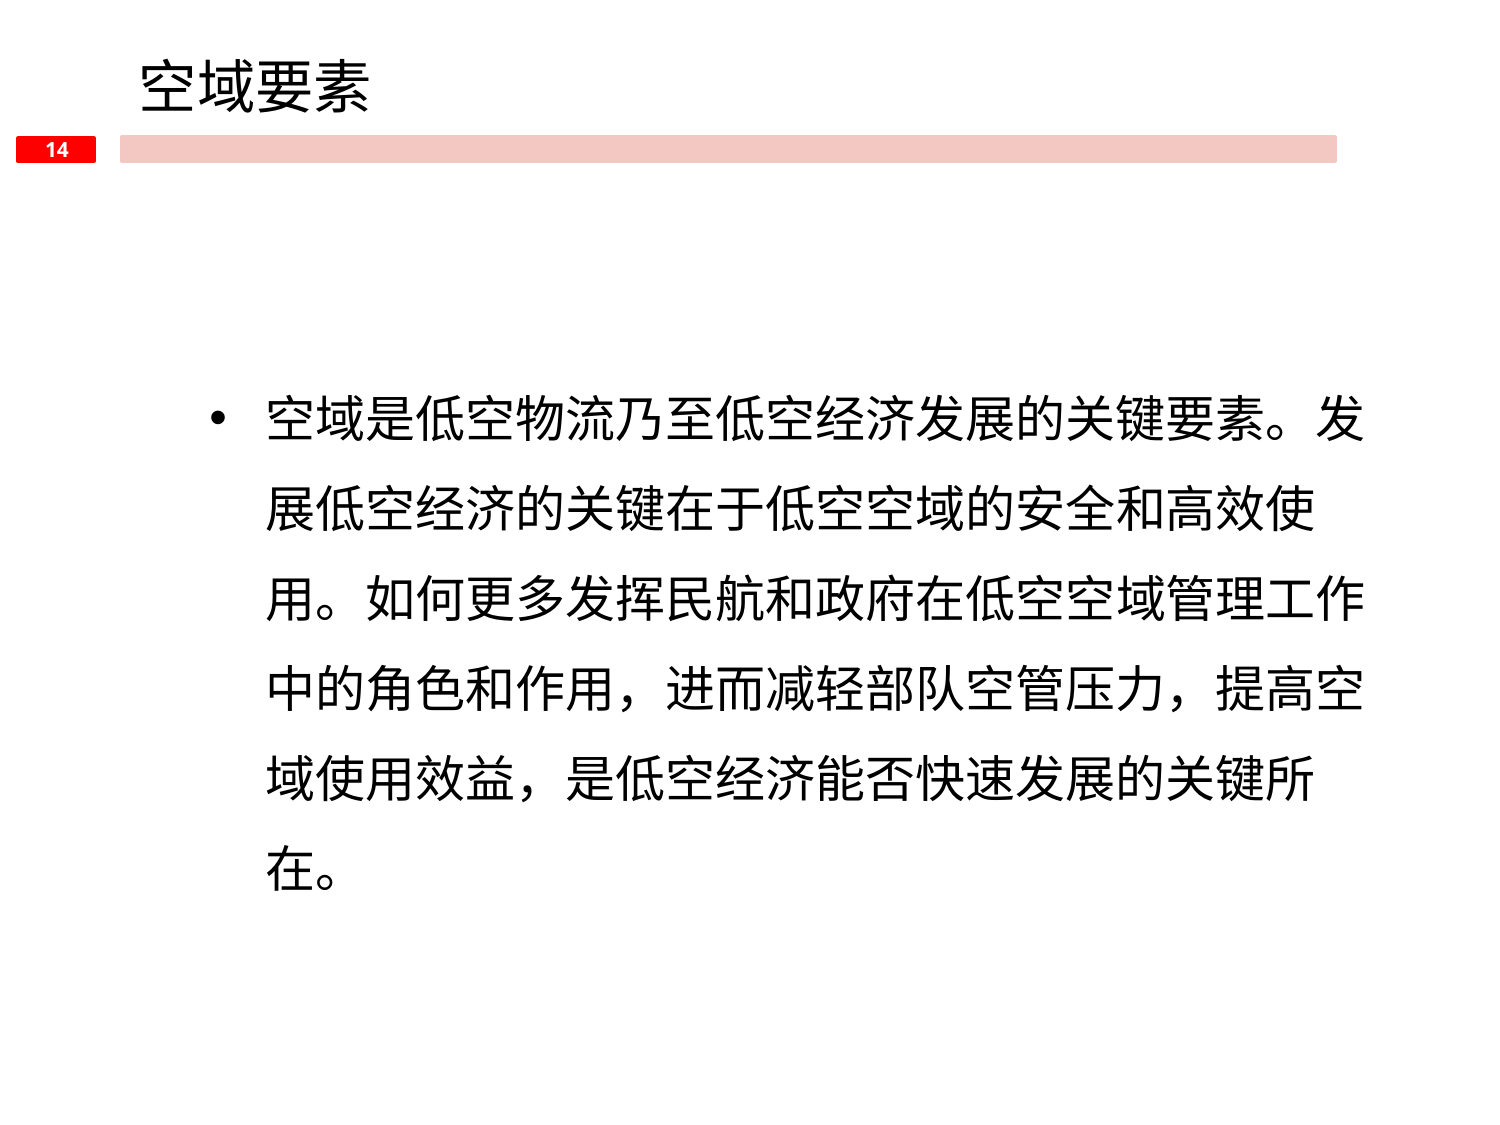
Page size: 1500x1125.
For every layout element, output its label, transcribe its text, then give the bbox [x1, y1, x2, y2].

text_box [17, 129, 97, 189]
text_box 空域要素 [124, 42, 387, 128]
text_box 空域是低空物流乃至低空经济发展的关键要素。发展低空经济的关键在于低空空域的安全和高效使用。如何更多发挥民航和政府在低空空域管理工作中的角色和作用，进而减轻部队空管压力，提高空域使用效益，是低空经济能否快速发展的关键所在。 [194, 349, 1381, 905]
